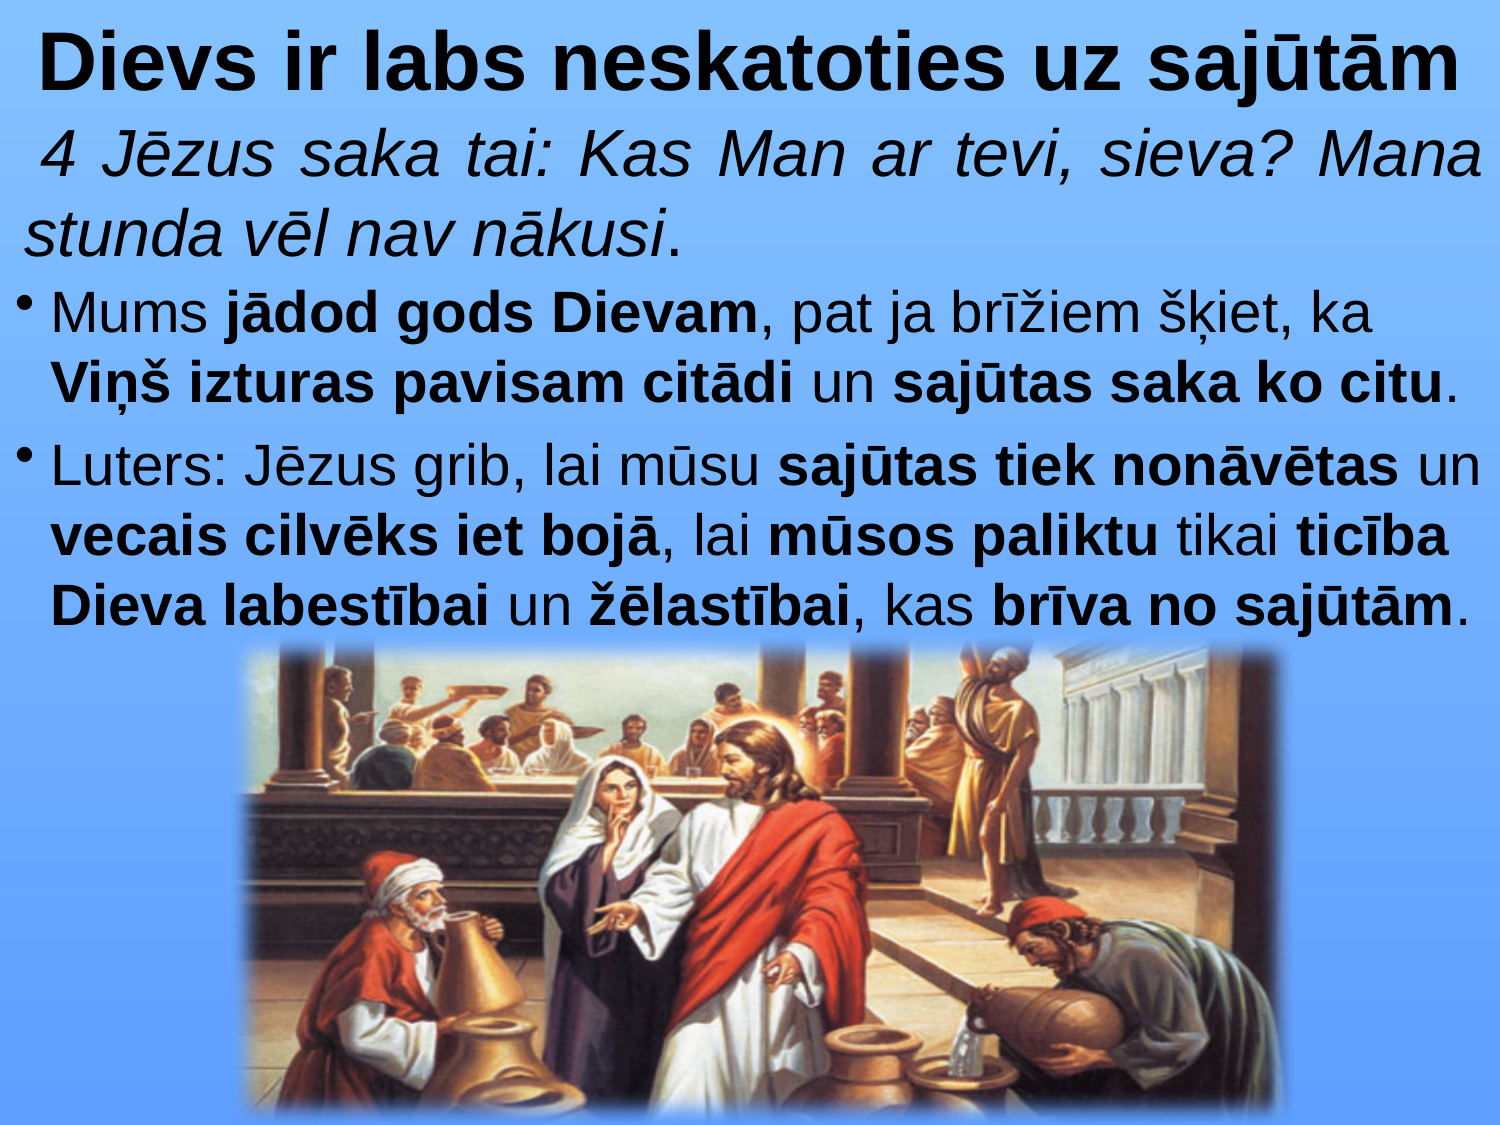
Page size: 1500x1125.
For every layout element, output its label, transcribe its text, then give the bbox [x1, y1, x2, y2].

picture [229, 635, 1294, 1125]
text_box Mums jādod gods Dievam, pat ja brīžiem šķiet, ka Viņš izturas pavisam citādi un sajūtas saka ko citu. Luters: Jēzus grib, lai mūsu sajūtas tiek nonāvētas un vecais cilvēks iet bojā, lai mūsos paliktu tikai ticība Dieva labestībai un žēlastībai, kas brīva no sajūtām. [0, 267, 1500, 645]
title Dievs ir labs neskatoties uz sajūtām [0, 0, 1500, 114]
list 4 Jēzus saka tai: Kas Man ar tevi, sieva? Mana stunda vēl nav nākusi. [0, 114, 1500, 267]
